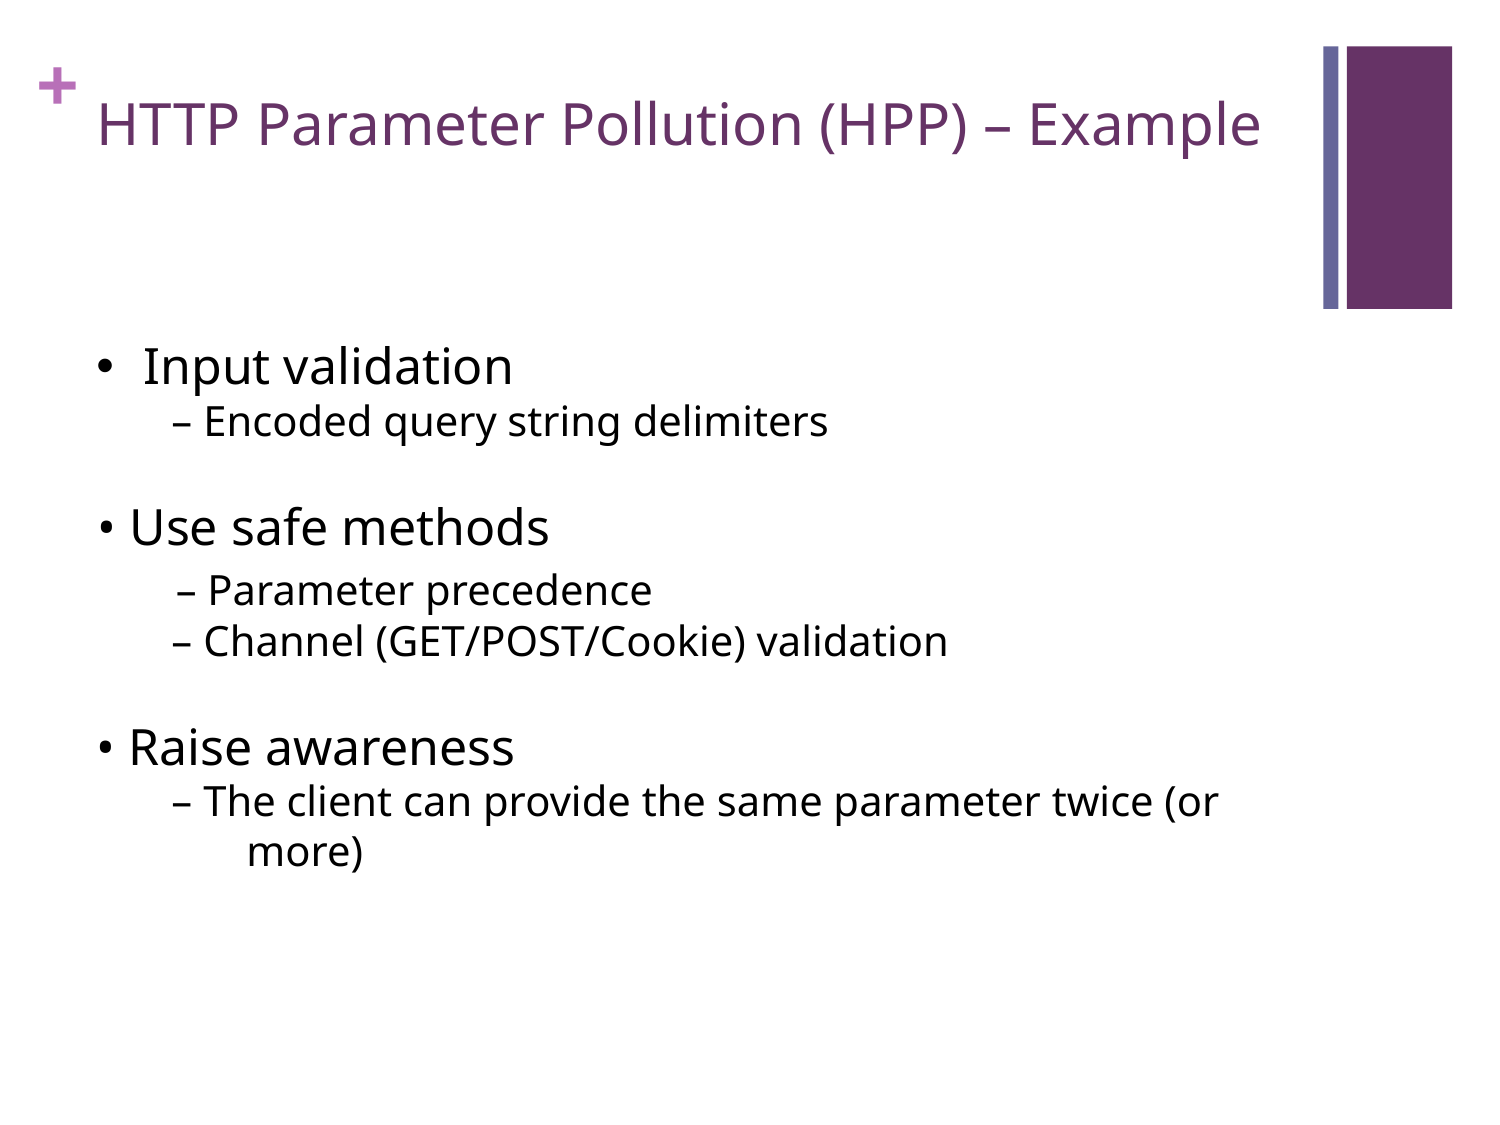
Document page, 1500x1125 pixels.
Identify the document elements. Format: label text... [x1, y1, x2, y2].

title HTTP Parameter Pollution (HPP) – Example [81, 79, 1322, 263]
text_box Input validation – Encoded query string delimiters • Use safe methods – Parameter precedence – Channel (GET/POST/Cookie) validation • Raise awareness – The client can provide the same parameter twice (or more) [81, 327, 1451, 883]
